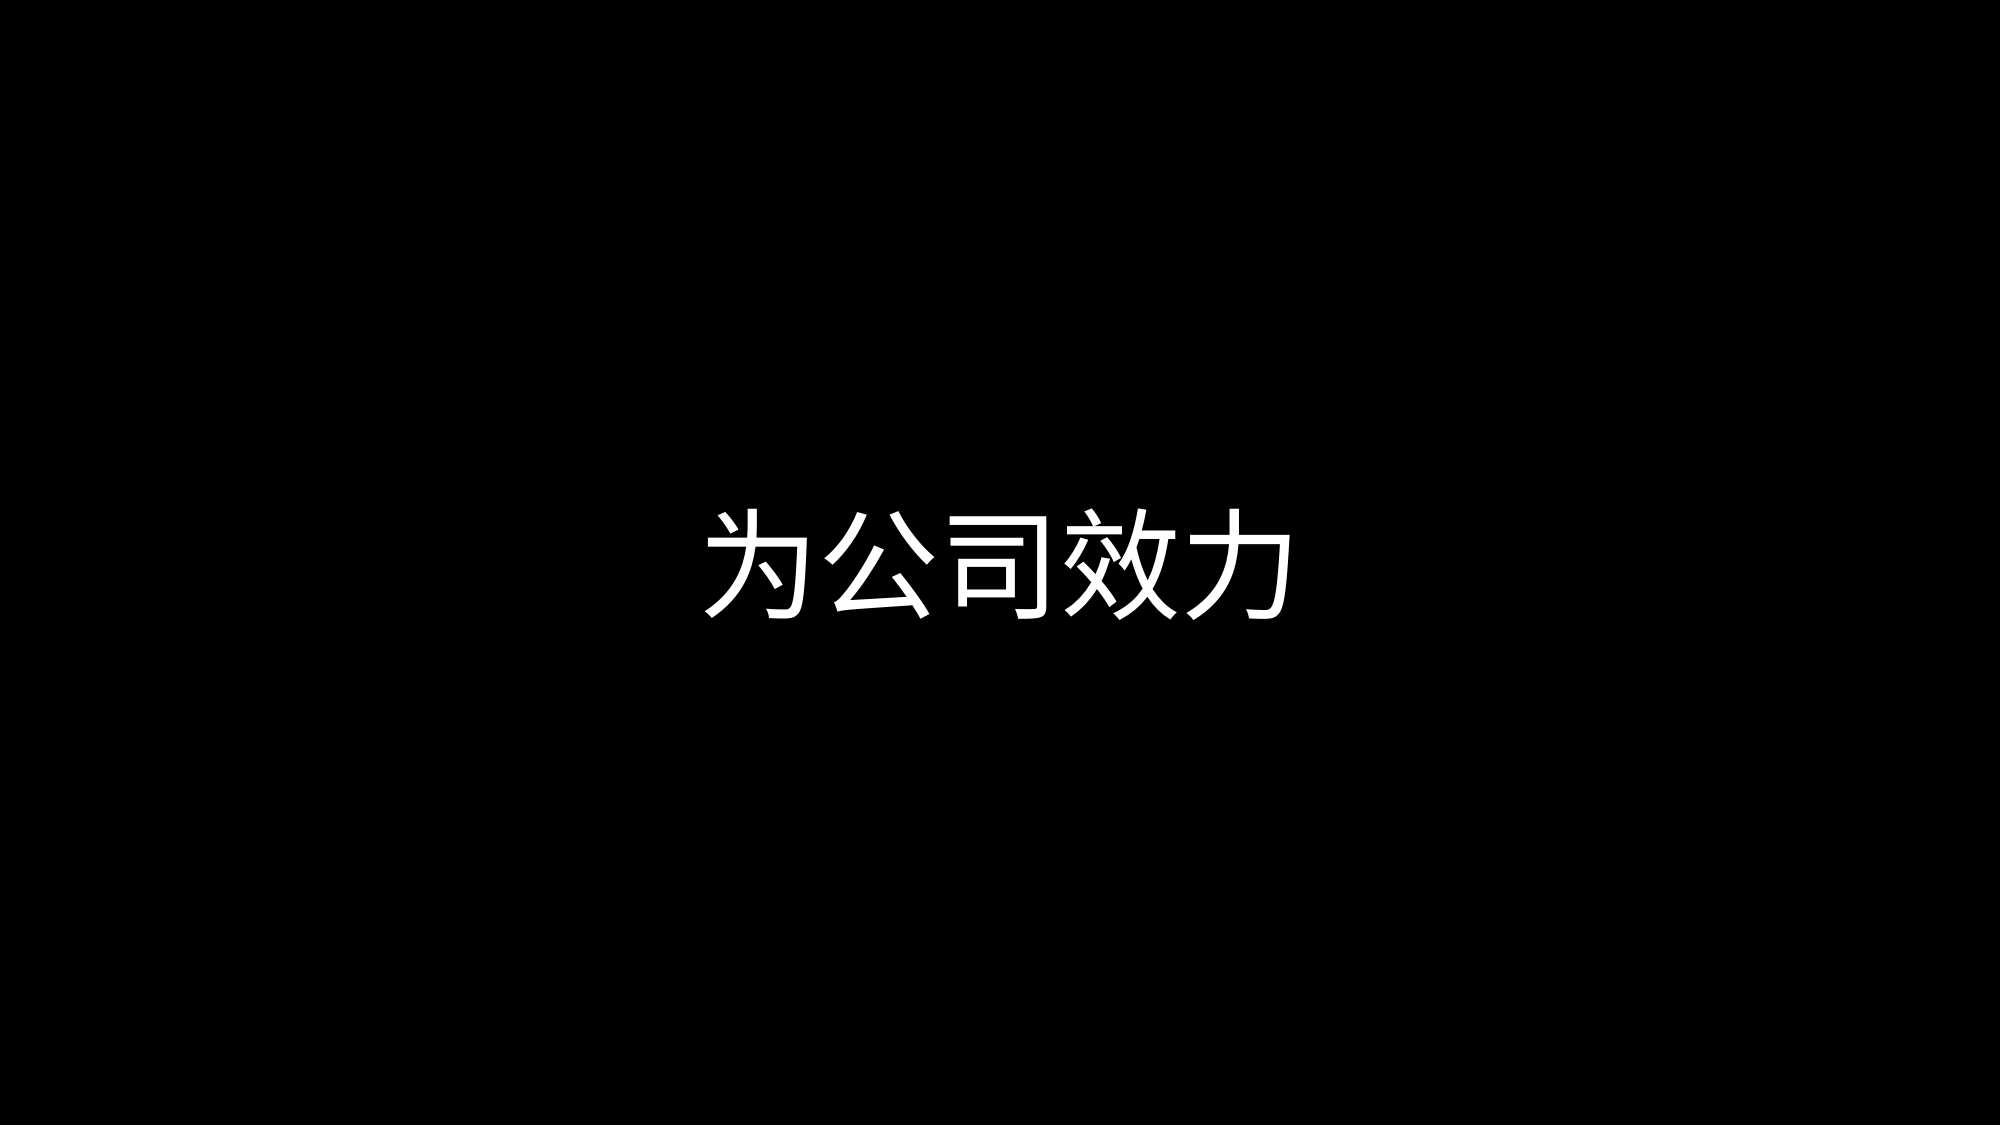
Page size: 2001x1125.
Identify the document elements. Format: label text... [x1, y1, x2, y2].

text_box 为公司效力 [637, 481, 1363, 644]
